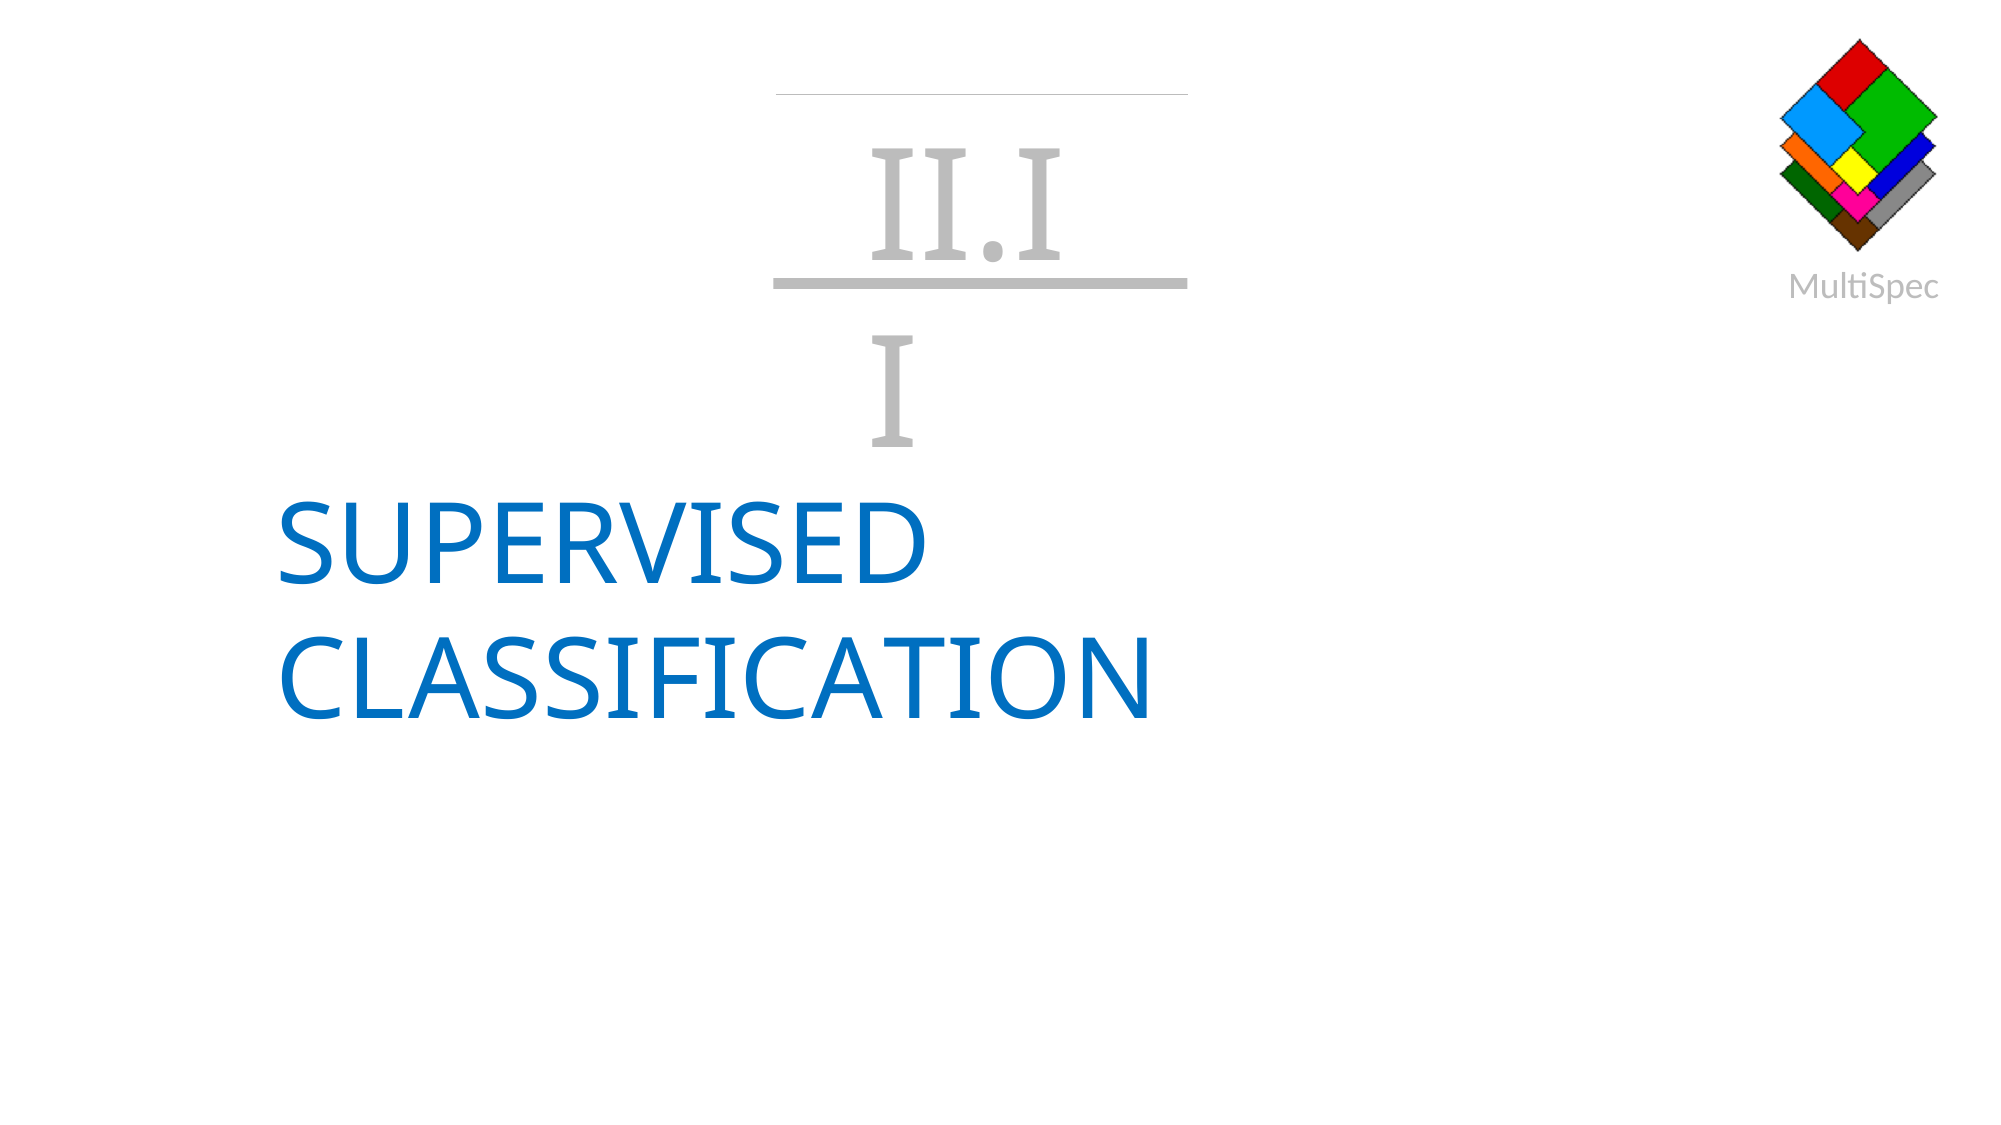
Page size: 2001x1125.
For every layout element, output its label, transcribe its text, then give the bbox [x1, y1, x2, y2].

text_box SUPERVISED CLASSIFICATION [273, 469, 1798, 742]
text_box MultiSpec [1786, 258, 1947, 306]
text_box II.II [864, 101, 1088, 479]
text_box [773, 278, 864, 289]
text_box [1088, 278, 1188, 289]
picture [1779, 38, 1938, 252]
